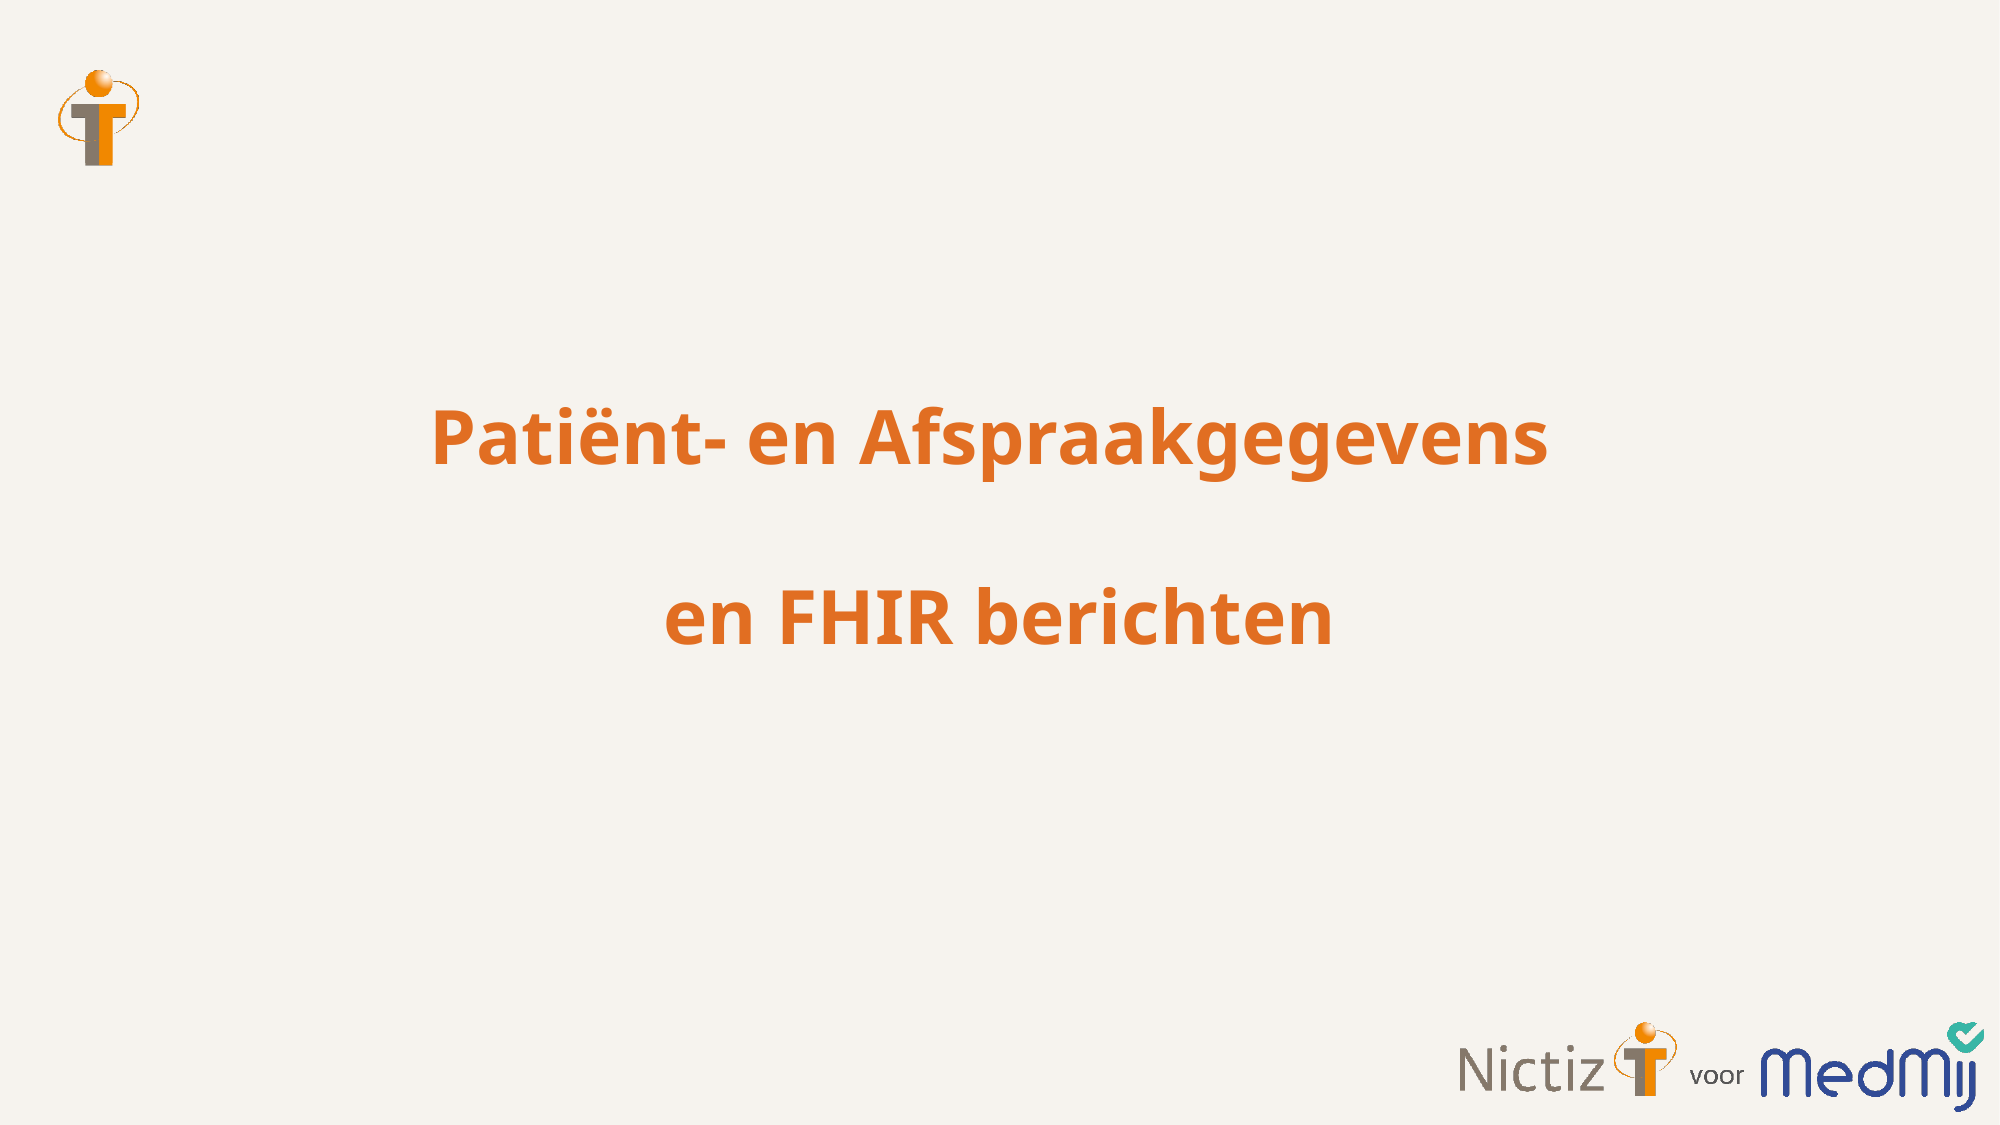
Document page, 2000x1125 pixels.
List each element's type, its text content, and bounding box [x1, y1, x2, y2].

title Patiënt- en Afspraakgegevens en FHIR berichten [155, 291, 1844, 753]
picture [1457, 1019, 1988, 1113]
picture [50, 66, 151, 187]
